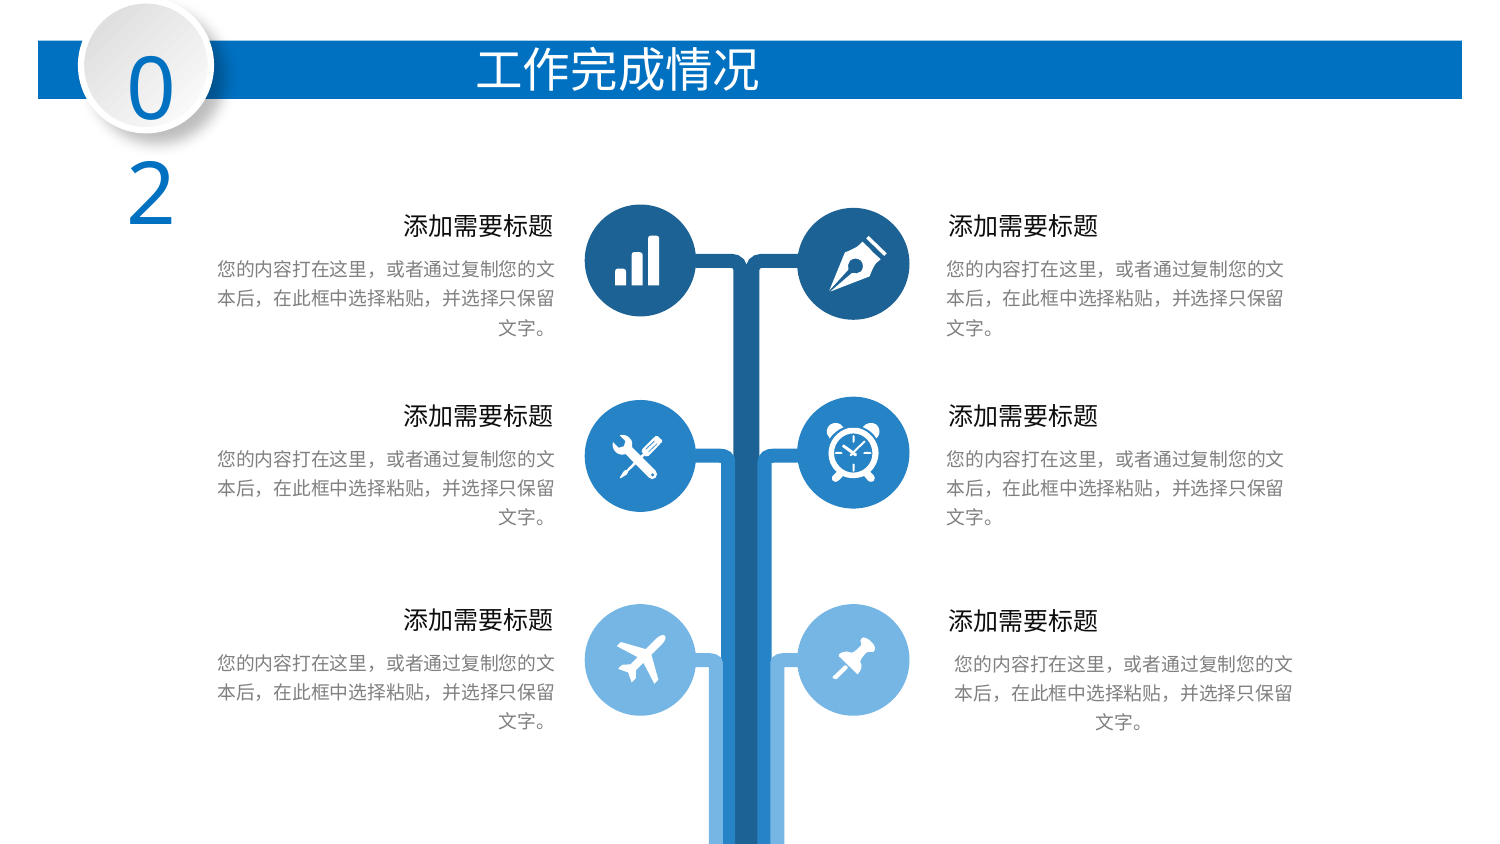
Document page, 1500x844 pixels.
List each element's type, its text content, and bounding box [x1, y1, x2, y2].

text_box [200, 398, 565, 530]
text_box [224, 40, 340, 99]
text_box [200, 603, 565, 734]
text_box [776, 603, 910, 844]
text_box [937, 603, 1302, 735]
text_box 工作完成情况 [340, 27, 896, 108]
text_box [937, 398, 1302, 530]
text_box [764, 396, 910, 844]
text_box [751, 207, 910, 844]
text_box [896, 40, 1462, 99]
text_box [80, 0, 212, 147]
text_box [584, 399, 729, 844]
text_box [584, 603, 717, 844]
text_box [200, 208, 565, 340]
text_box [937, 208, 1302, 340]
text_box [584, 204, 742, 844]
text_box [38, 40, 75, 99]
